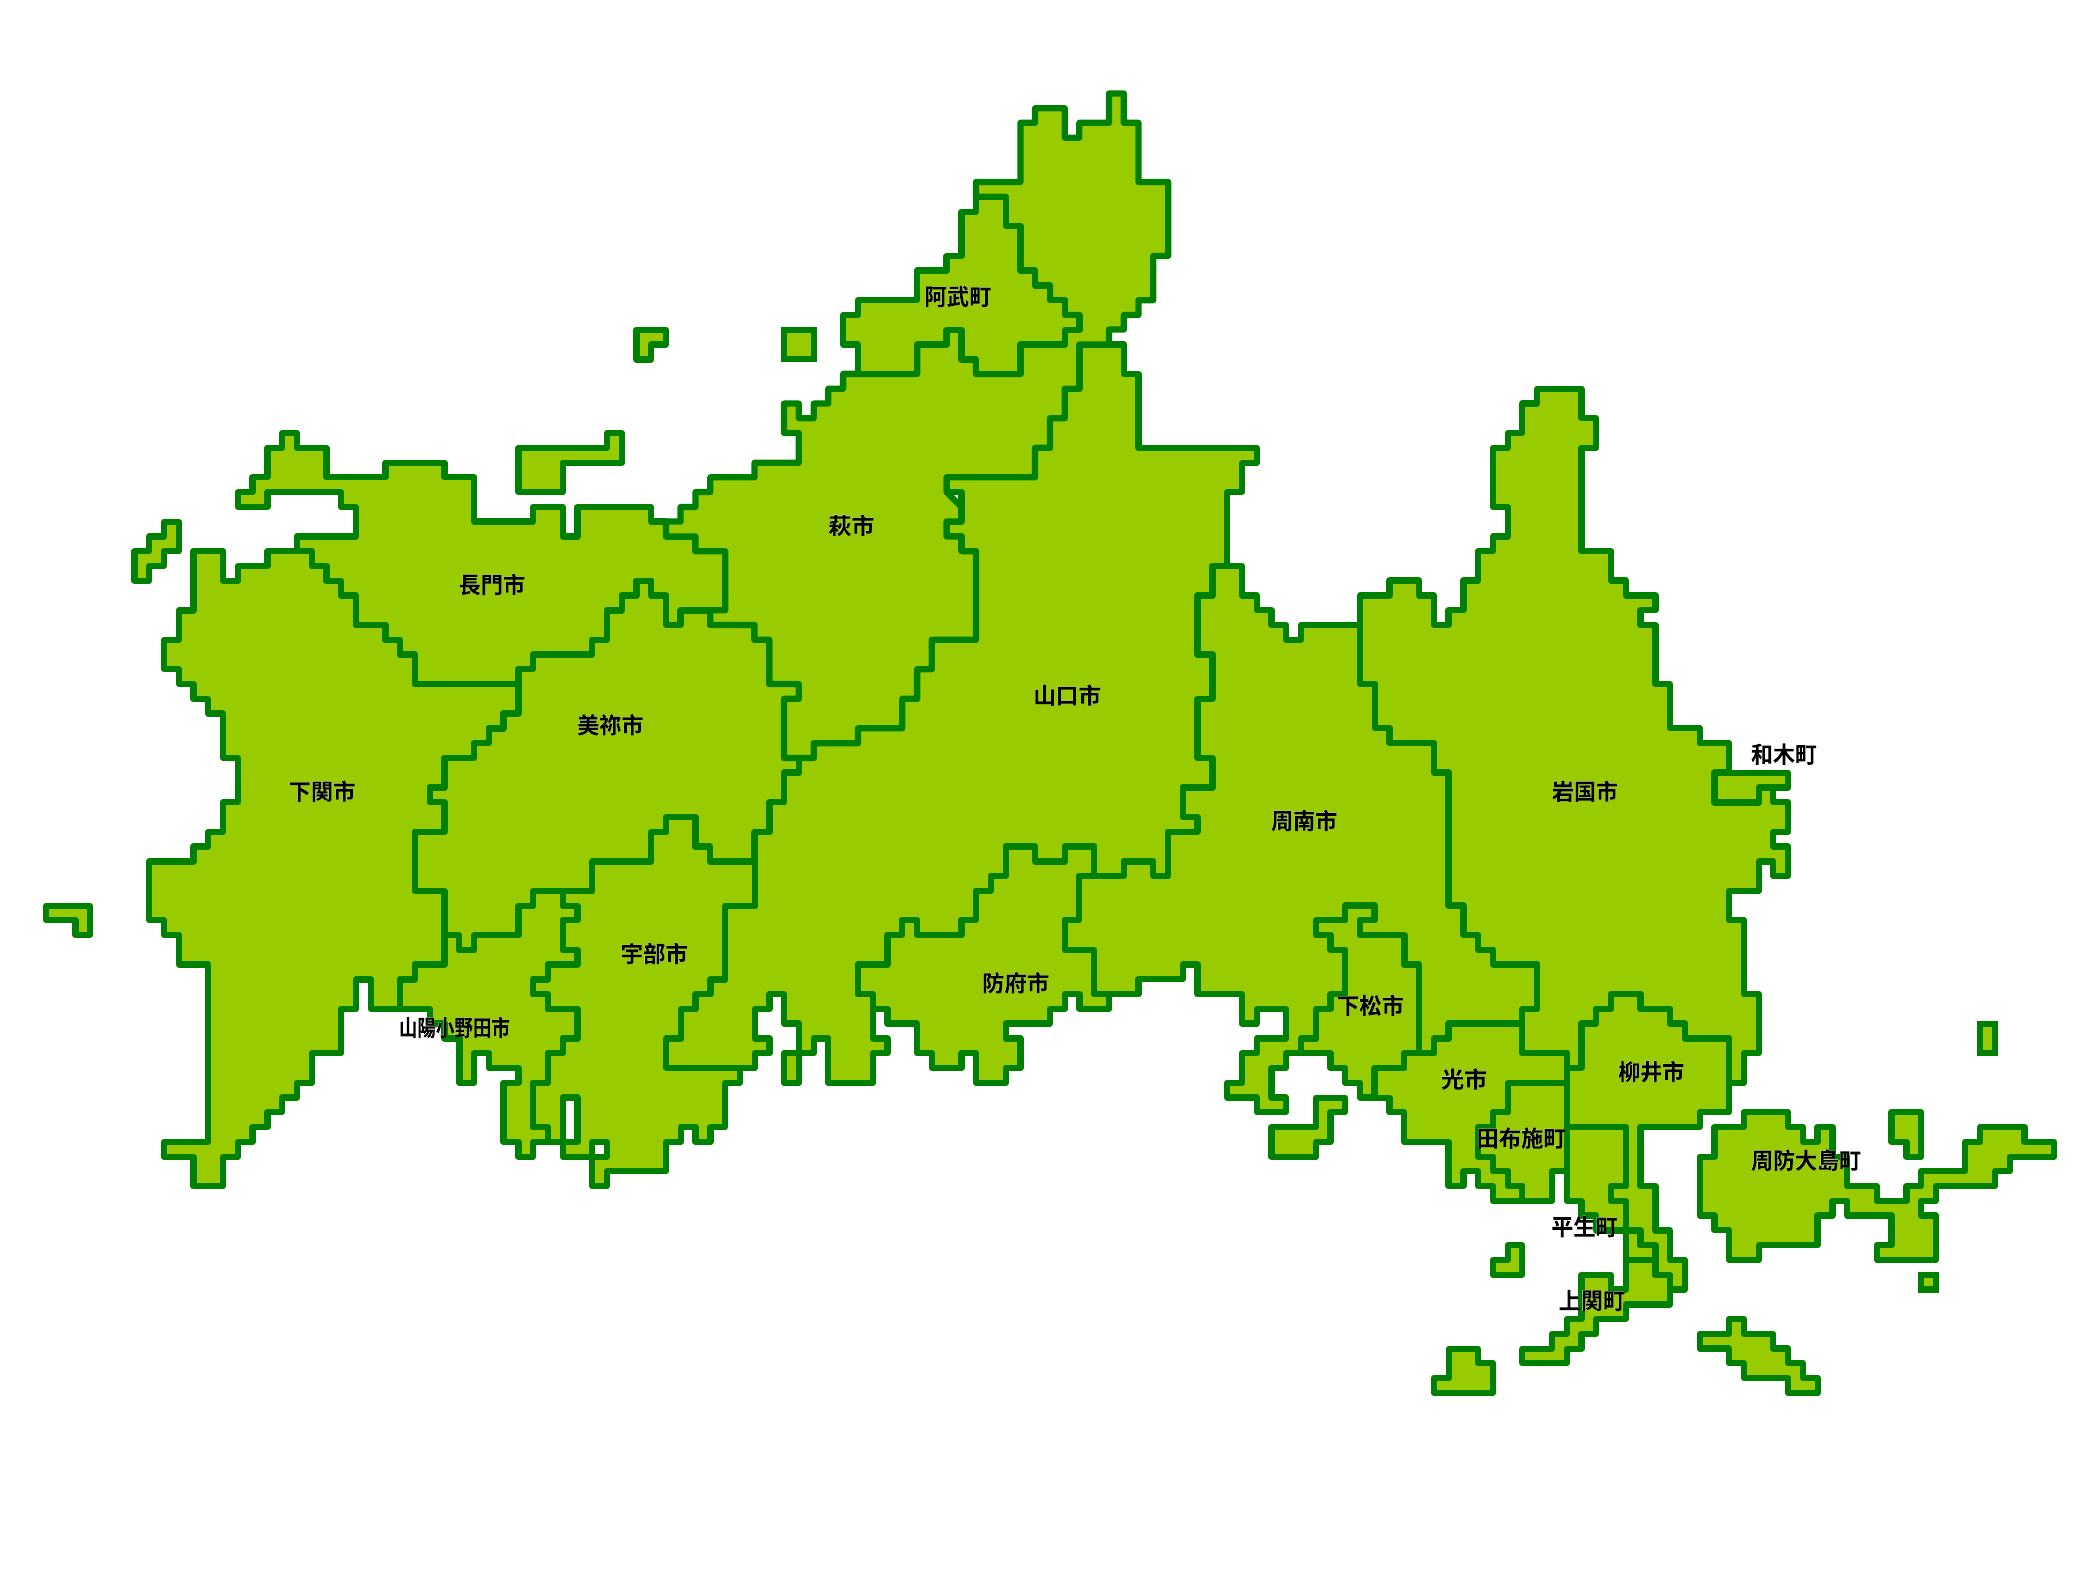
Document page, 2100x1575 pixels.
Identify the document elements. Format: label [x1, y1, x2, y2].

text_box [1551, 1215, 1618, 1238]
text_box [577, 713, 643, 736]
text_box [1337, 993, 1404, 1017]
text_box [1618, 1060, 1684, 1083]
text_box [925, 285, 992, 308]
text_box [621, 942, 688, 965]
text_box [1559, 1289, 1625, 1312]
text_box [1750, 742, 1817, 766]
text_box [1551, 779, 1618, 803]
text_box [459, 573, 525, 596]
text_box [289, 779, 355, 803]
text_box [1750, 1148, 1861, 1172]
text_box [828, 513, 874, 537]
text_box [399, 1016, 510, 1039]
text_box [1441, 1067, 1487, 1090]
text_box [1477, 1126, 1566, 1150]
text_box [45, 93, 2055, 1394]
text_box [983, 971, 1049, 994]
text_box [1271, 809, 1337, 832]
text_box [1034, 683, 1101, 707]
